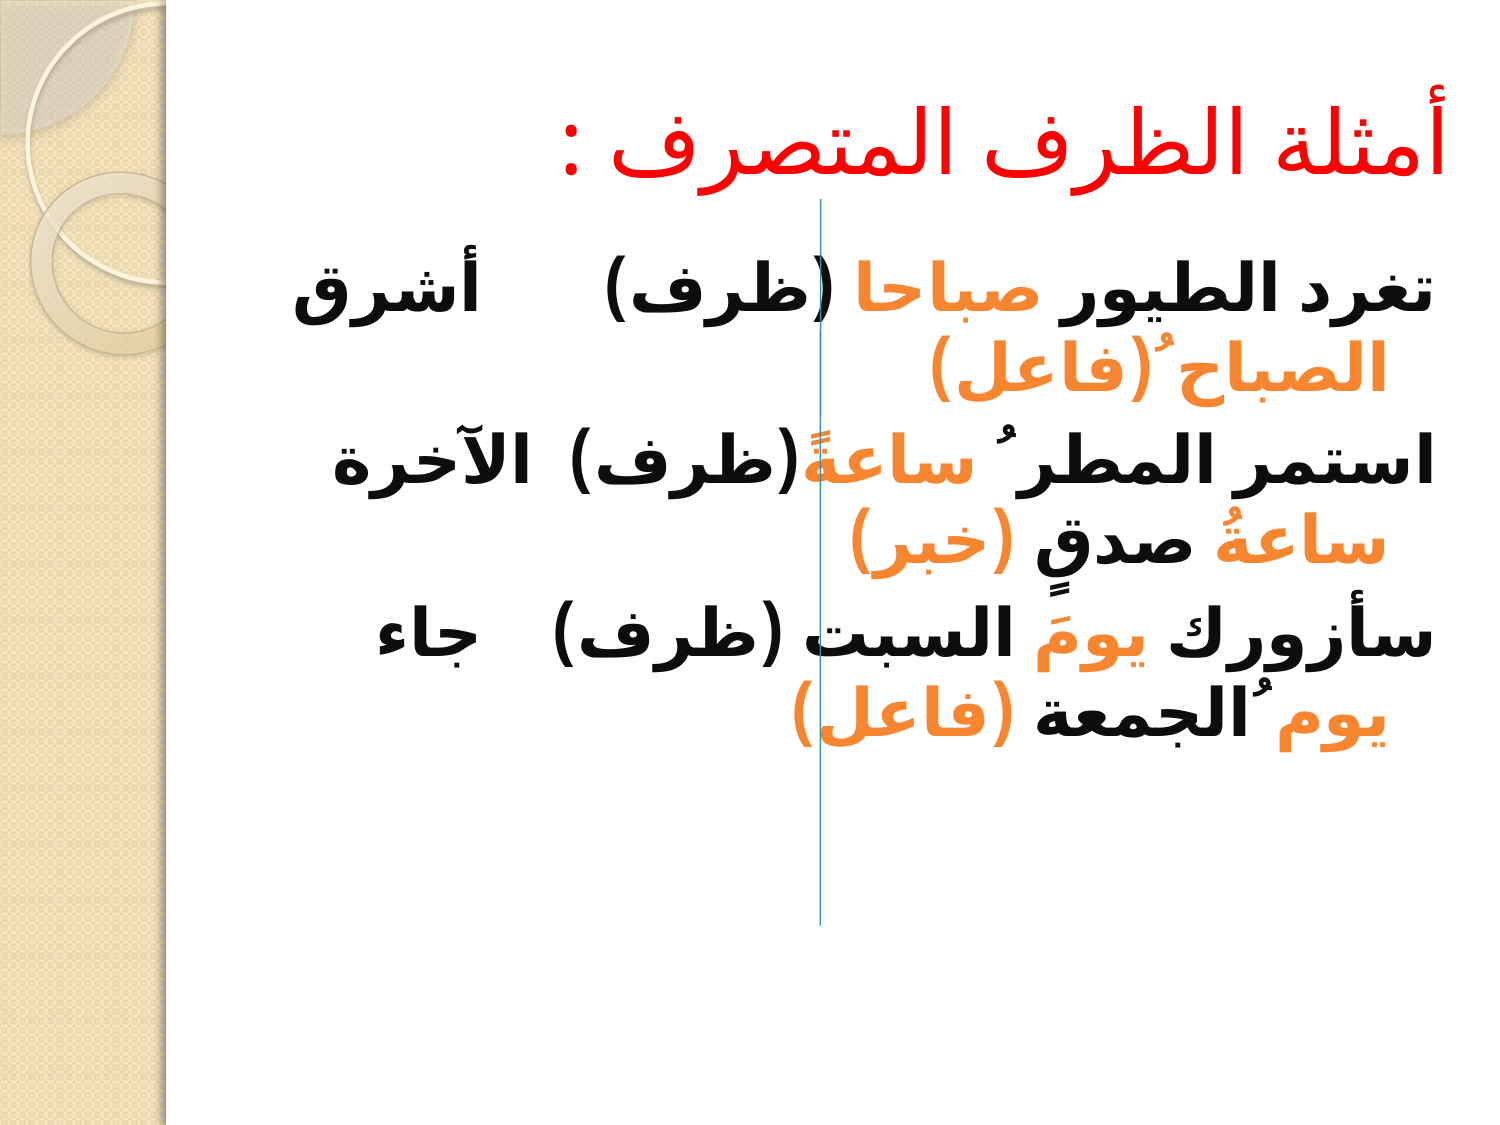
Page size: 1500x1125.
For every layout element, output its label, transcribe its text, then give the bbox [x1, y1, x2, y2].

list تغرد الطيور صباحا (ظرف) أشرق الصباح ُ(فاعل) استمر المطر ُ ساعةً(ظرف) الآخرة ساعةُ صدقٍ (خبر) سأزورك يومَ السبت (ظرف) جاء يوم ُالجمعة (فاعل) [235, 237, 1466, 1025]
title أمثلة الظرف المتصرف : [235, 45, 1466, 233]
